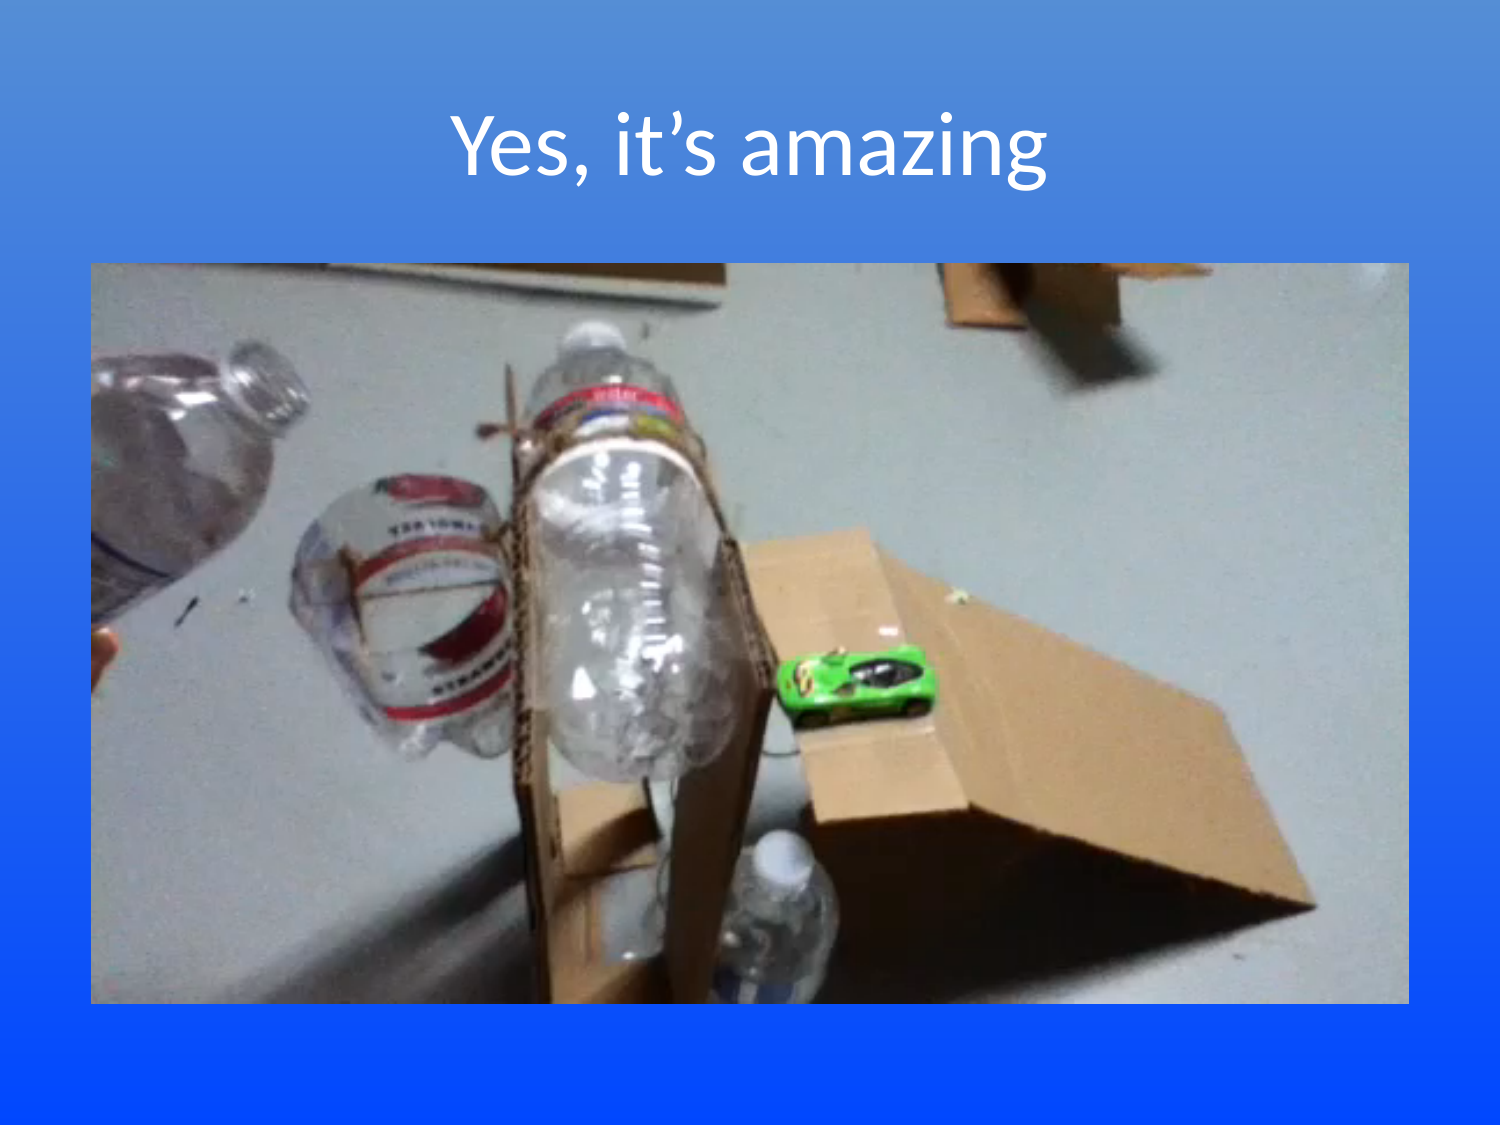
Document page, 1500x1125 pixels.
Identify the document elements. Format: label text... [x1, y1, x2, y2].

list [90, 262, 1410, 1006]
title Yes, it’s amazing [75, 45, 1425, 233]
